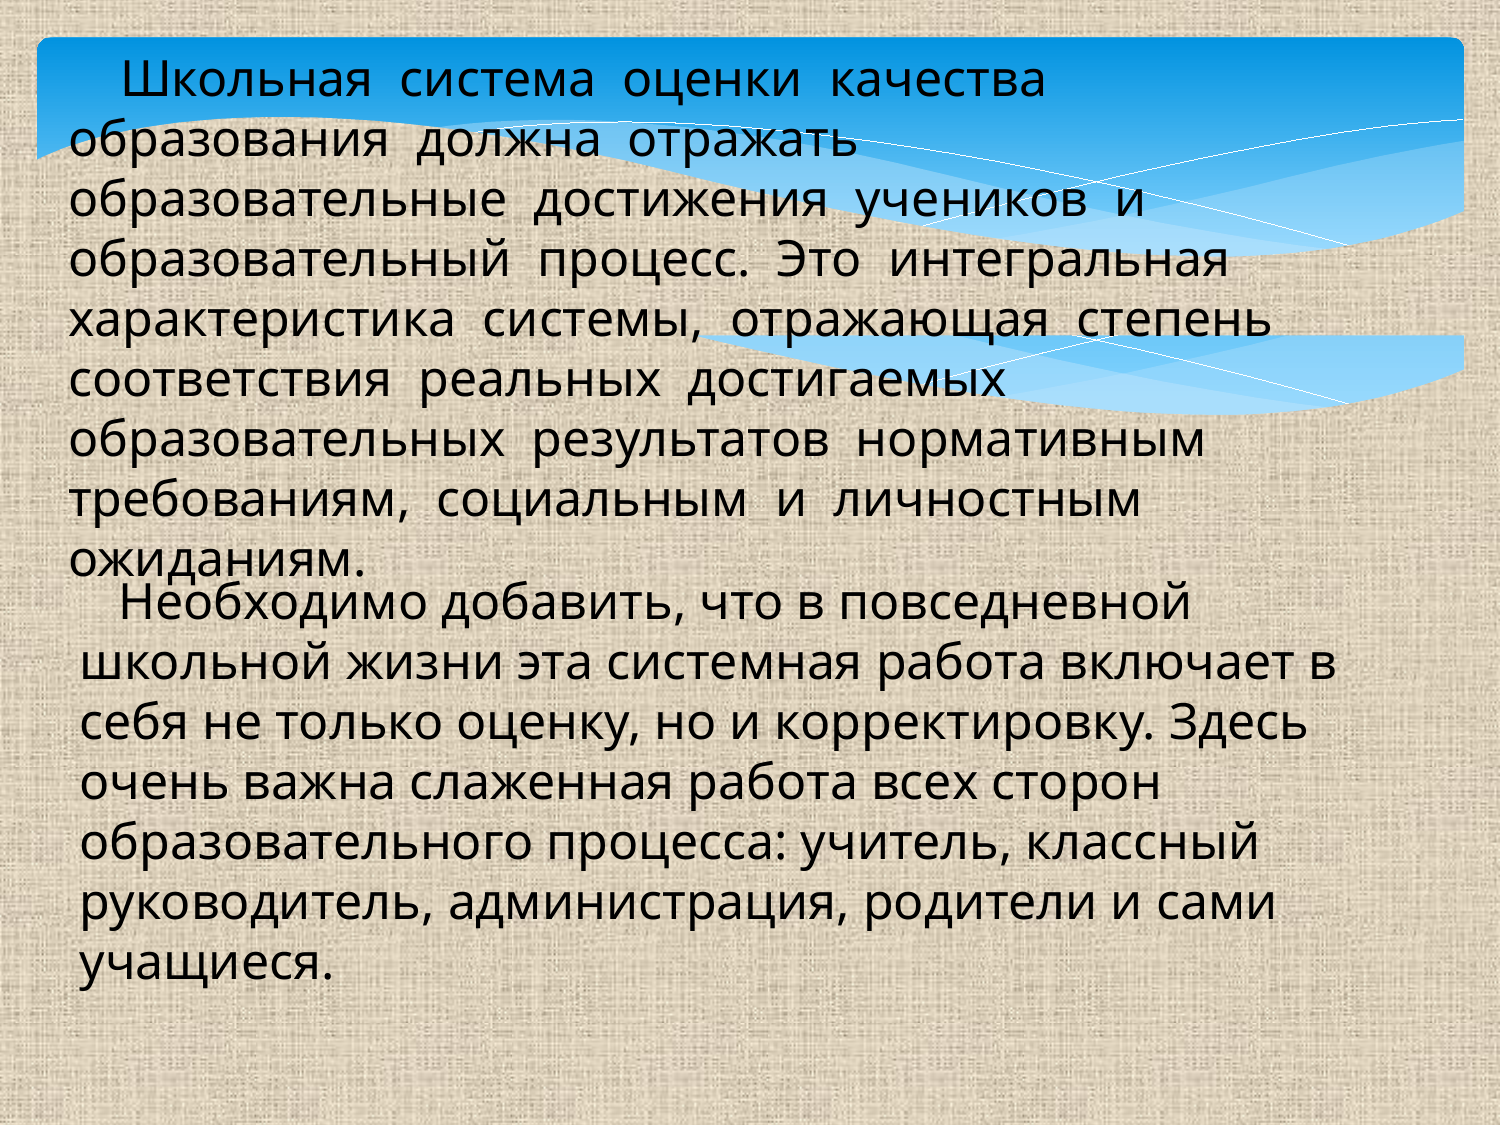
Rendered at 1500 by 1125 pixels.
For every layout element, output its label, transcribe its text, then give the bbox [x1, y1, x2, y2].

text_box Школьная система оценки качества образования должна отражать образовательные достижения учеников и образовательный процесс. Это интегральная характеристика системы, отражающая степень соответствия реальных достигаемых образовательных результатов нормативным требованиям, социальным и личностным ожиданиям. [53, 38, 1353, 594]
text_box Необходимо добавить, что в повседневной школьной жизни эта системная работа включает в себя не только оценку, но и корректировку. Здесь очень важна слаженная работа всех сторон образовательного процесса: учитель, классный руководитель, администрация, родители и сами учащиеся. [64, 562, 1353, 998]
picture [0, 0, 1500, 1125]
